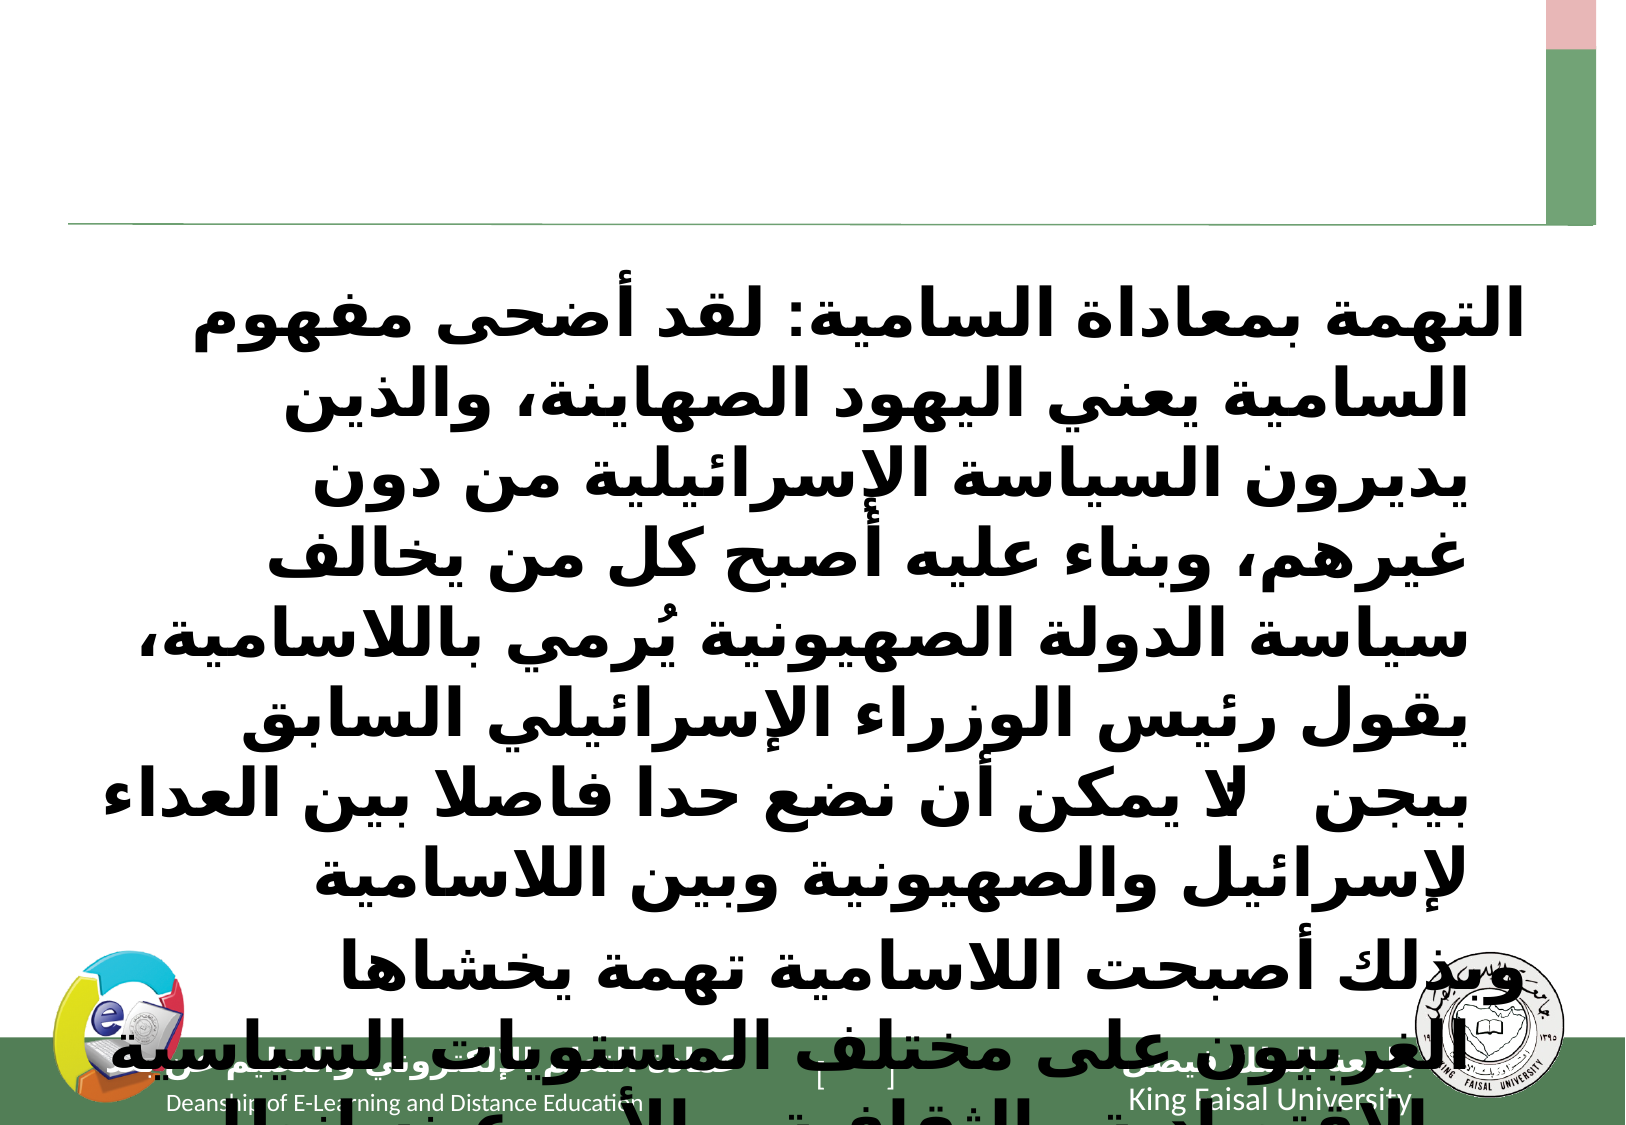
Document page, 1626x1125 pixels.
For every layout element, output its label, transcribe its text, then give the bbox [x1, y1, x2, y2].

picture [170, 1097, 178, 1104]
list التهمة بمعاداة السامية: لقد أضحى مفهوم السامية يعني اليهود الصهاينة، والذين يديرون السياسة الإسرائيلية من دون غيرهم، وبناء عليه أصبح كل من يخالف سياسة الدولة الصهيونية يُرمي باللاسامية، يقول رئيس الوزراء الإسرائيلي السابق بيجن : لا يمكن أن نضع حدا فاصلا بين العداء لإسرائيل والصهيونية وبين اللاسامية وبذلك أصبحت اللاسامية تهمة يخشاها الغربيون على مختلف المستويات السياسية والاقتصادية والثقافية، والأمر عينه انطلى على المستشرقين الذين أضحوا يتجنبون آثارها، بل إثارة كل ما من شأنه أن يوقعهم في هذه التهمة. [80, 262, 1544, 1006]
picture [1412, 949, 1567, 1100]
picture [50, 949, 188, 1104]
